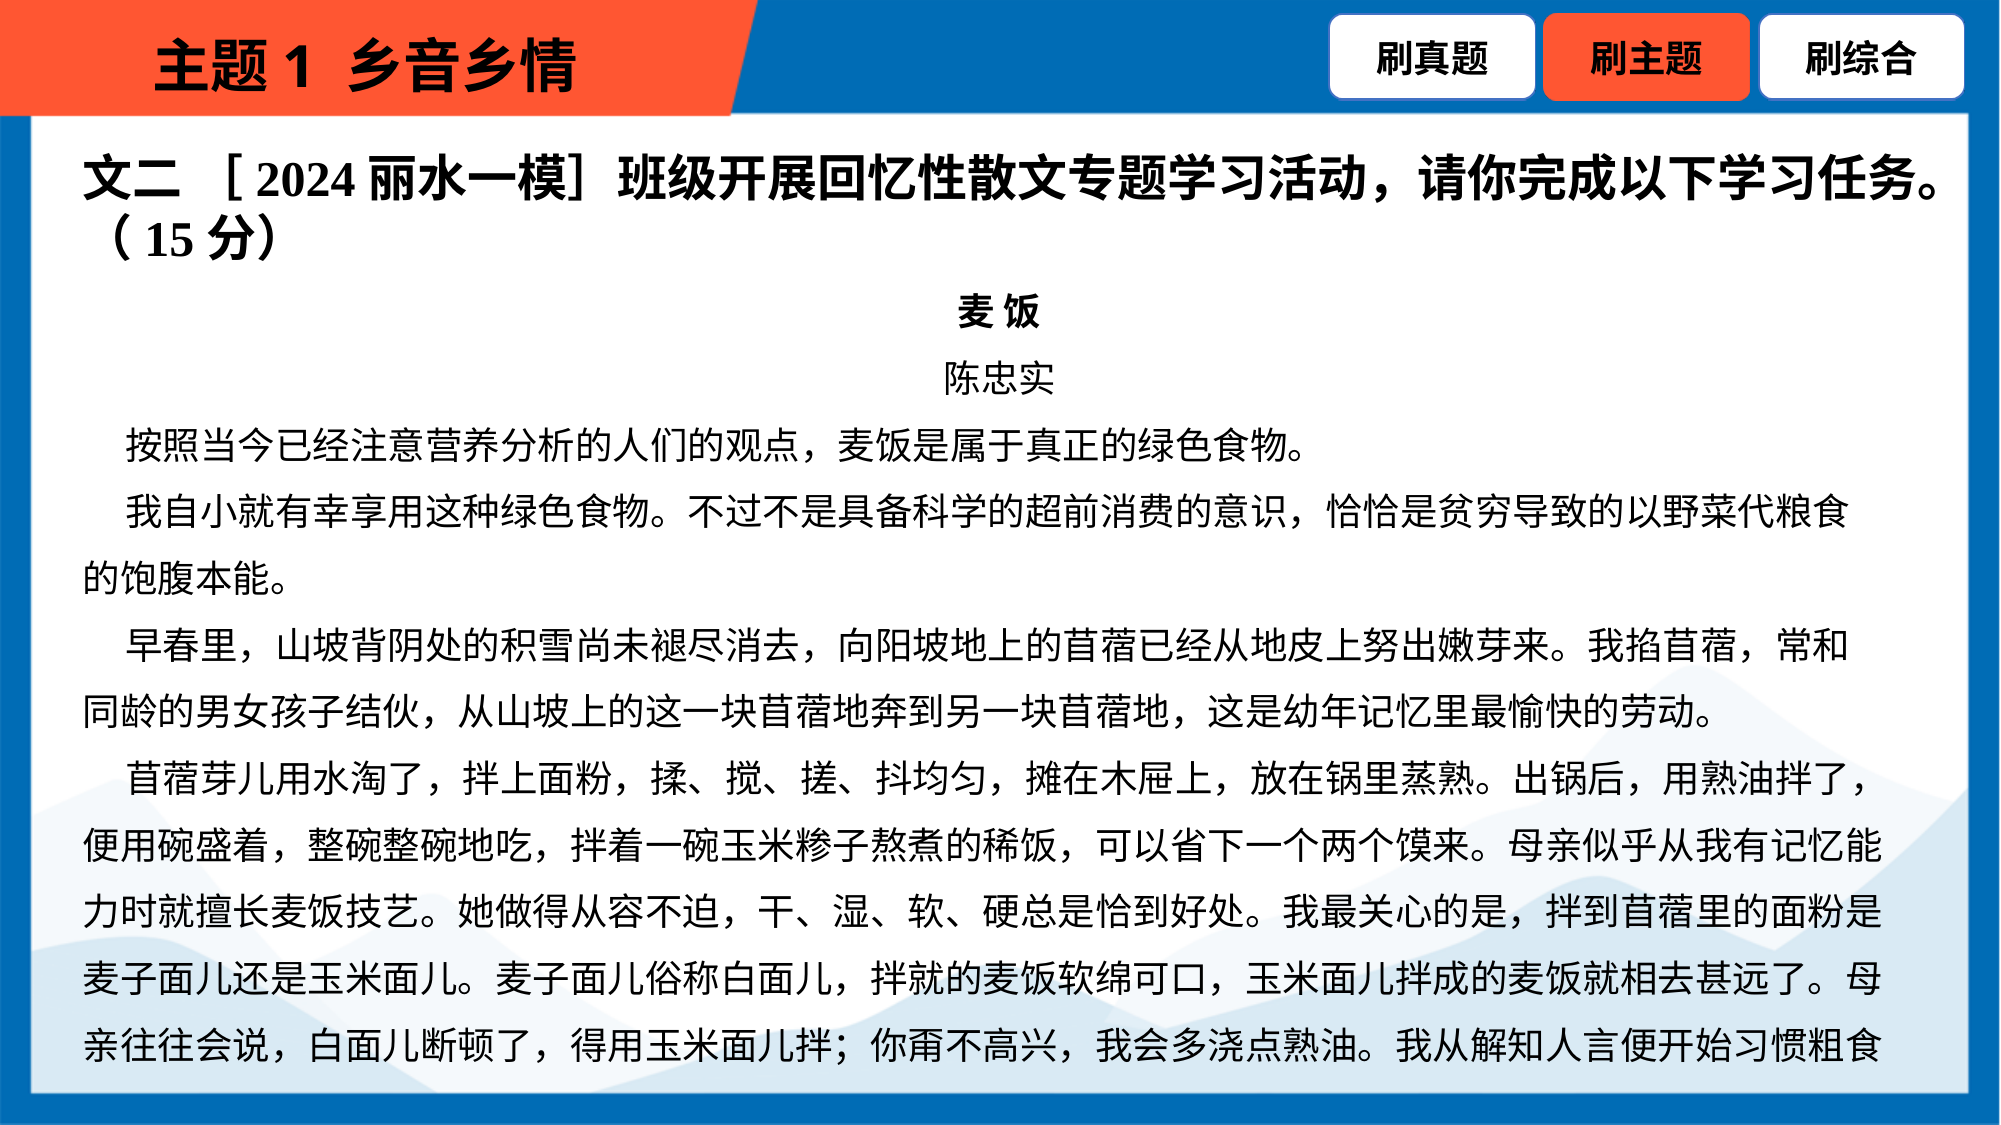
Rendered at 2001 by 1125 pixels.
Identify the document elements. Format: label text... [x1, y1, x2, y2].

picture [0, 0, 2000, 1125]
text_box 麦 饭 陈忠实 按照当今已经注意营养分析的人们的观点，麦饭是属于真正的绿色食物。 我自小就有幸享用这种绿色食物。不过不是具备科学的超前消费的意识，恰恰是贫穷导致的以野菜代粮食 的饱腹本能。 早春里，山坡背阴处的积雪尚未褪尽消去，向阳坡地上的苜蓿已经从地皮上努出嫩芽来。我掐苜蓿，常和 同龄的男女孩子结伙，从山坡上的这一块苜蓿地奔到另一块苜蓿地，这是幼年记忆里最愉快的劳动。 苜蓿芽儿用水淘了，拌上面粉，揉、搅、搓、抖均匀，摊在木屉上，放在锅里蒸熟。出锅后，用熟油拌了， 便用碗盛着，整碗整碗地吃，拌着一碗玉米糁子熬煮的稀饭，可以省下一个两个馍来。母亲似乎从我有记忆能 力时就擅长麦饭技艺。她做得从容不迫，干、湿、软、硬总是恰到好处。我最关心的是，拌到苜蓿里的面粉是 麦子面儿还是玉米面儿。麦子面儿俗称白面儿，拌就的麦饭软绵可口，玉米面儿拌成的麦饭就相去甚远了。母 亲往往会说，白面儿断顿了，得用玉米面儿拌；你甭不高兴，我会多浇点熟油。我从解知人言便开始习惯粗食 [82, 266, 1917, 1067]
text_box 文二 ［2024丽水一模］班级开展回忆性散文专题学习活动，请你完成以下学习任务。 （15分） [82, 146, 1917, 266]
